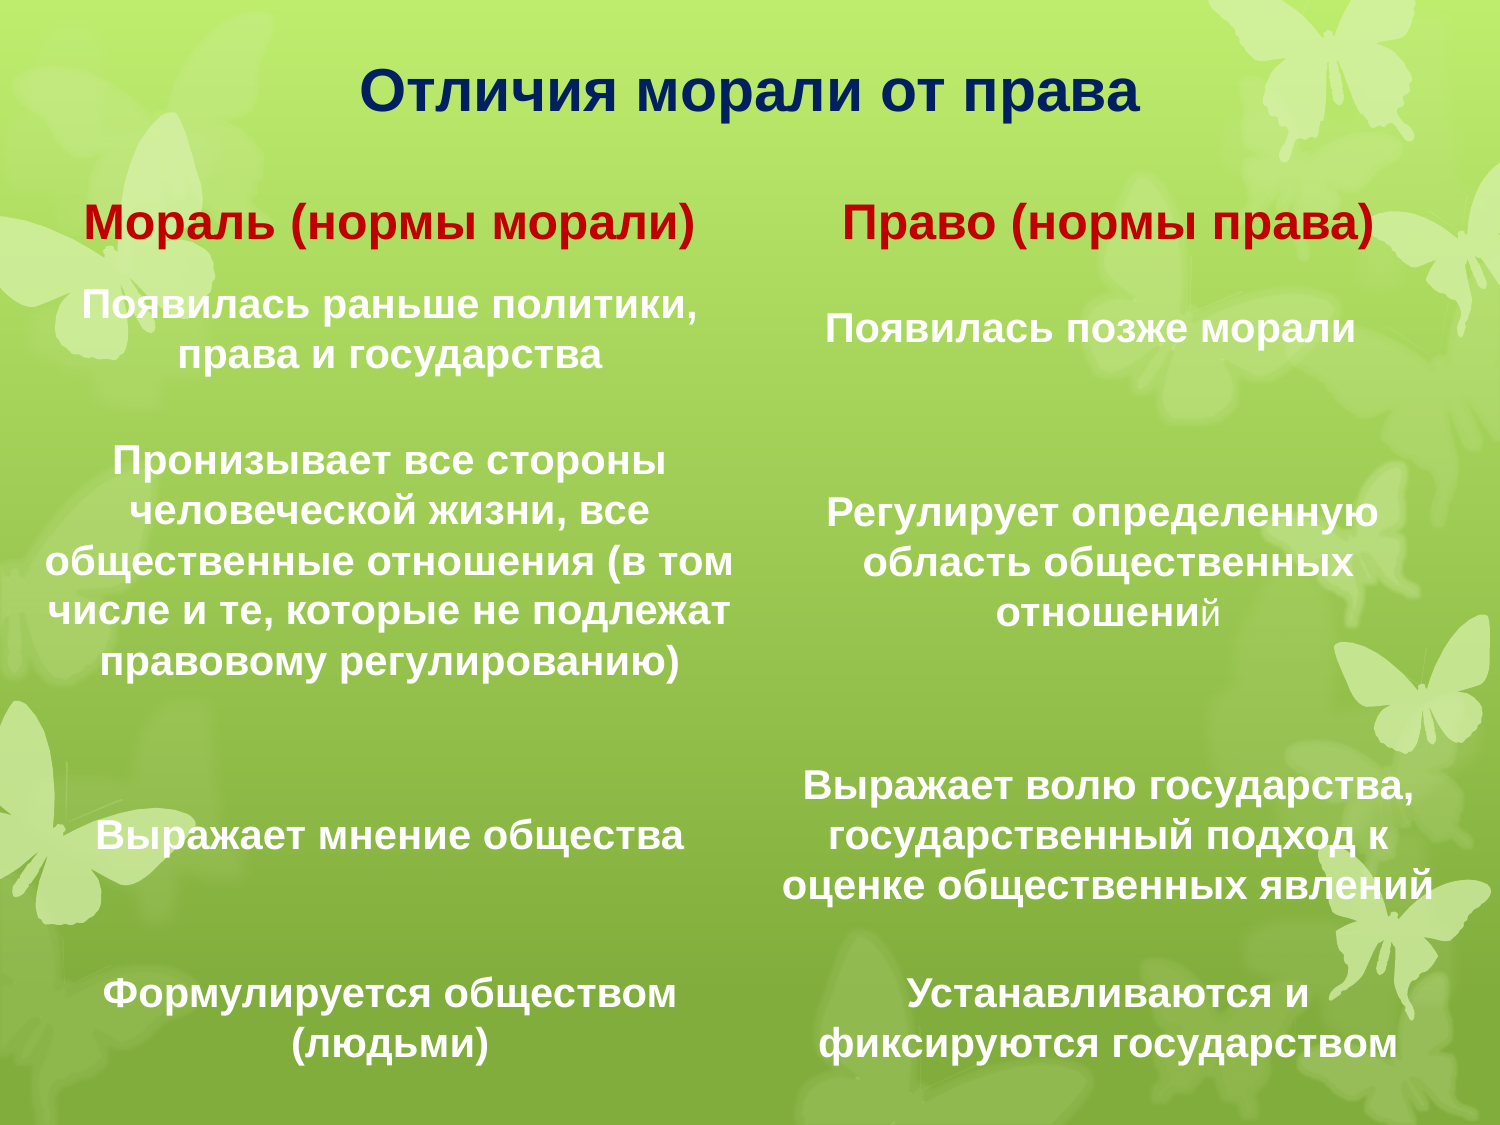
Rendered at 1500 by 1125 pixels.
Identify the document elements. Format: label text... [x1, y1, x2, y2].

text_box Появилась раньше политики, права и государства [28, 266, 752, 387]
text_box Выражает мнение общества [28, 723, 751, 942]
text_box Появилась позже морали [737, 266, 1457, 385]
text_box Устанавливаются и фиксируются государством [751, 939, 1468, 1092]
text_box Выражает волю государства, государственный подход к оценке общественных явлений [751, 727, 1468, 939]
title Отличия морали от права [0, 42, 1500, 131]
text_box Пронизывает все стороны человеческой жизни, все общественные отношения (в том числе и те, которые не подлежат правовому регулированию) [28, 390, 751, 723]
text_box Формулируется обществом (людьми) [29, 942, 751, 1092]
text_box Право (нормы права) [748, 171, 1468, 267]
text_box Мораль (нормы морали) [28, 171, 748, 266]
text_box Регулирует определенную область общественных отношений [751, 392, 1468, 727]
